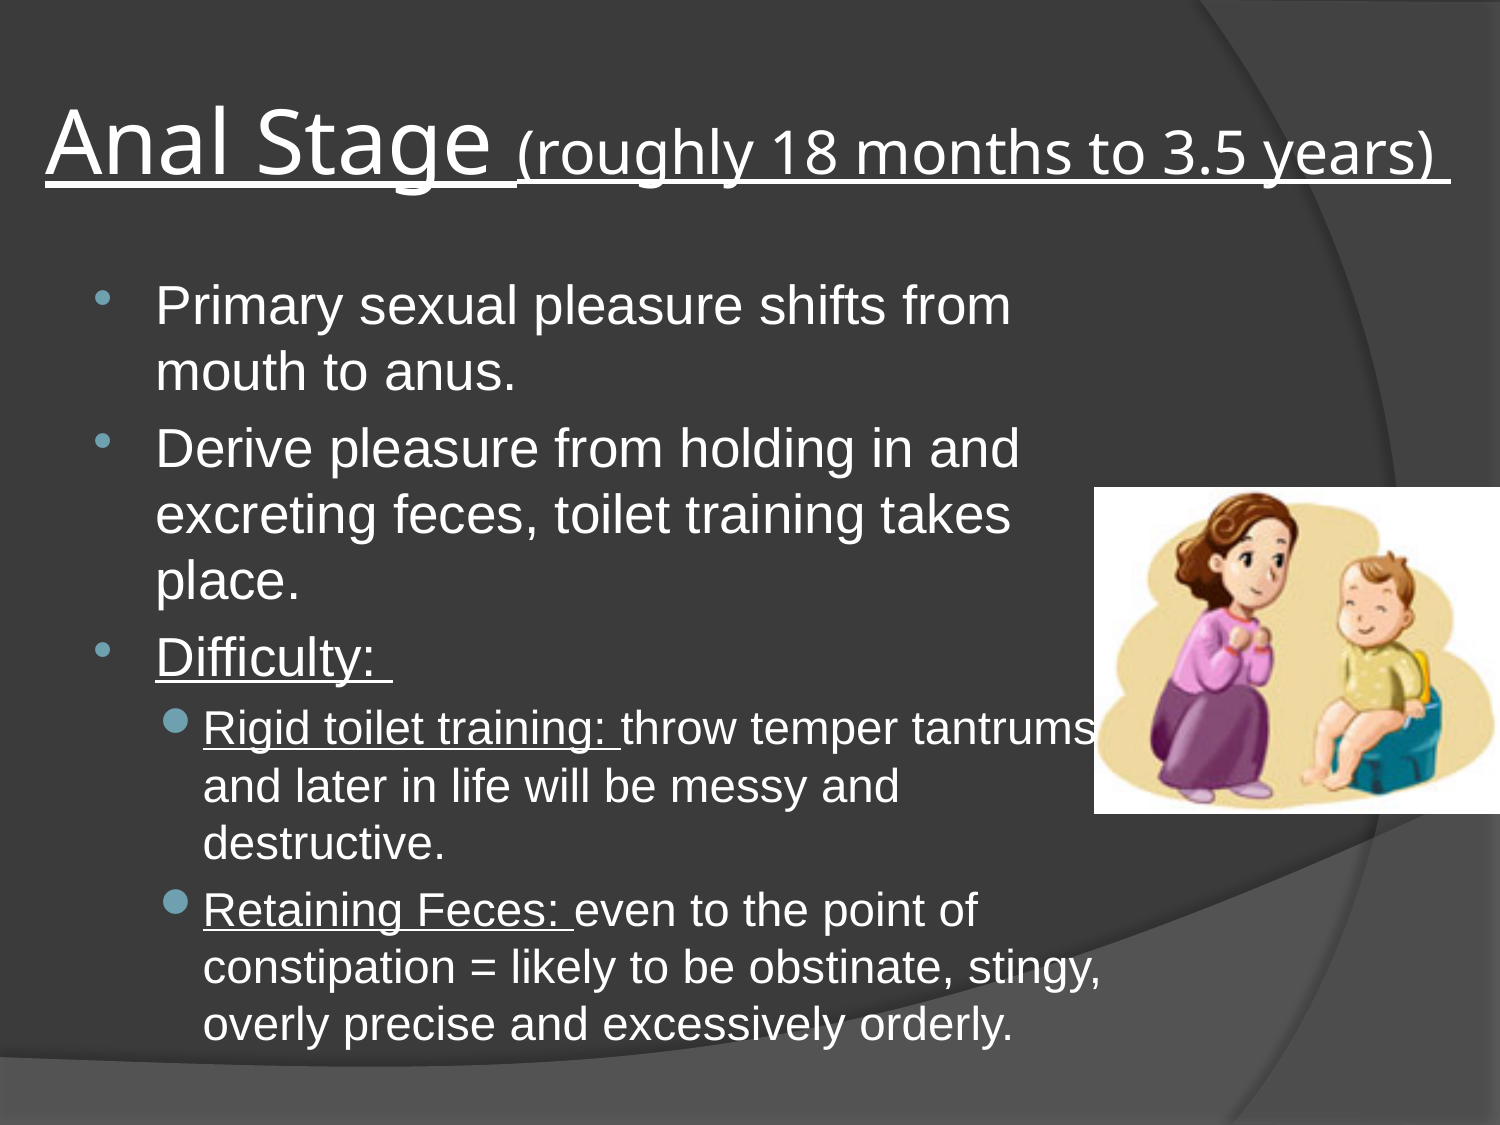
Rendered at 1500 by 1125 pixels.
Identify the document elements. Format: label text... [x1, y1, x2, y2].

list Primary sexual pleasure shifts from mouth to anus. Derive pleasure from holding in and excreting feces, toilet training takes place. Difficulty: Rigid toilet training: throw temper tantrums and later in life will be messy and destructive. Retaining Feces: even to the point of constipation = likely to be obstinate, stingy, overly precise and excessively orderly. [75, 262, 1125, 1075]
picture [1094, 487, 1500, 815]
title Anal Stage (roughly 18 months to 3.5 years) [37, 45, 1500, 233]
